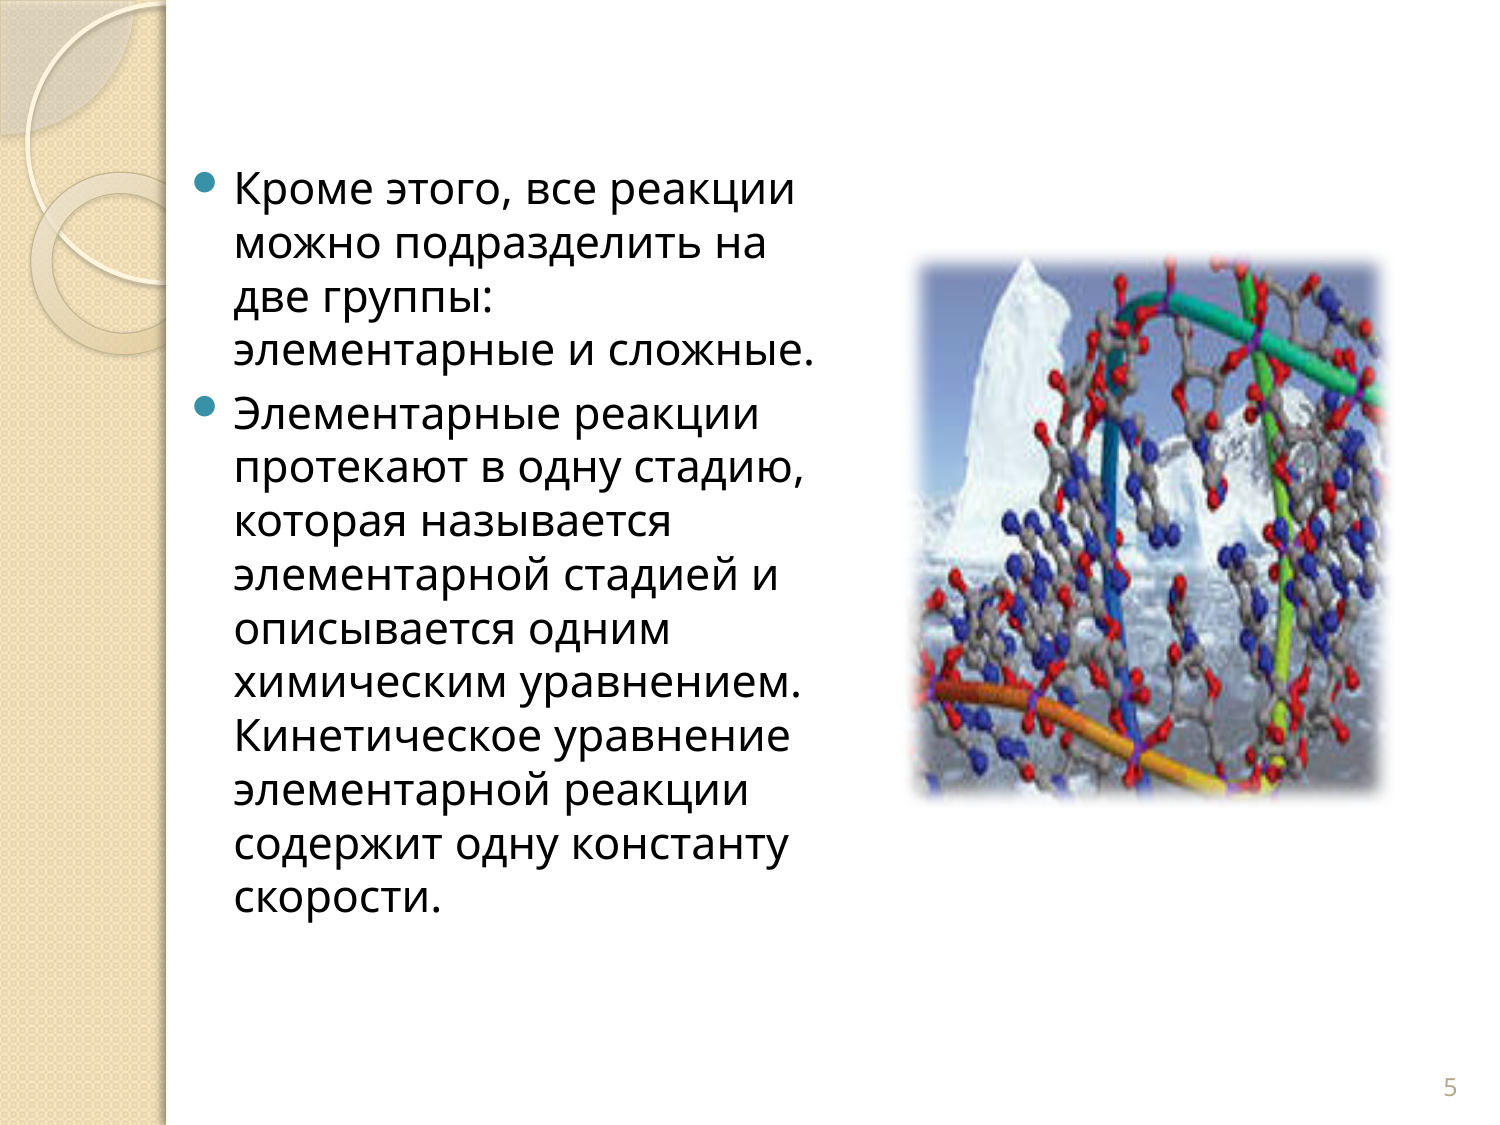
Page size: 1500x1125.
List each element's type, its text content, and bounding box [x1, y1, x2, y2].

slide_number 5 [1413, 1034, 1488, 1113]
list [902, 245, 1395, 809]
list Кроме этого, все реакции можно подразделить на две группы: элементарные и сложные. Элементарные реакции протекают в одну стадию, которая называется элементарной стадией и описывается одним химическим уравнением. Кинетическое уравнение элементарной реакции содержит одну константу скорости. [163, 152, 836, 1016]
